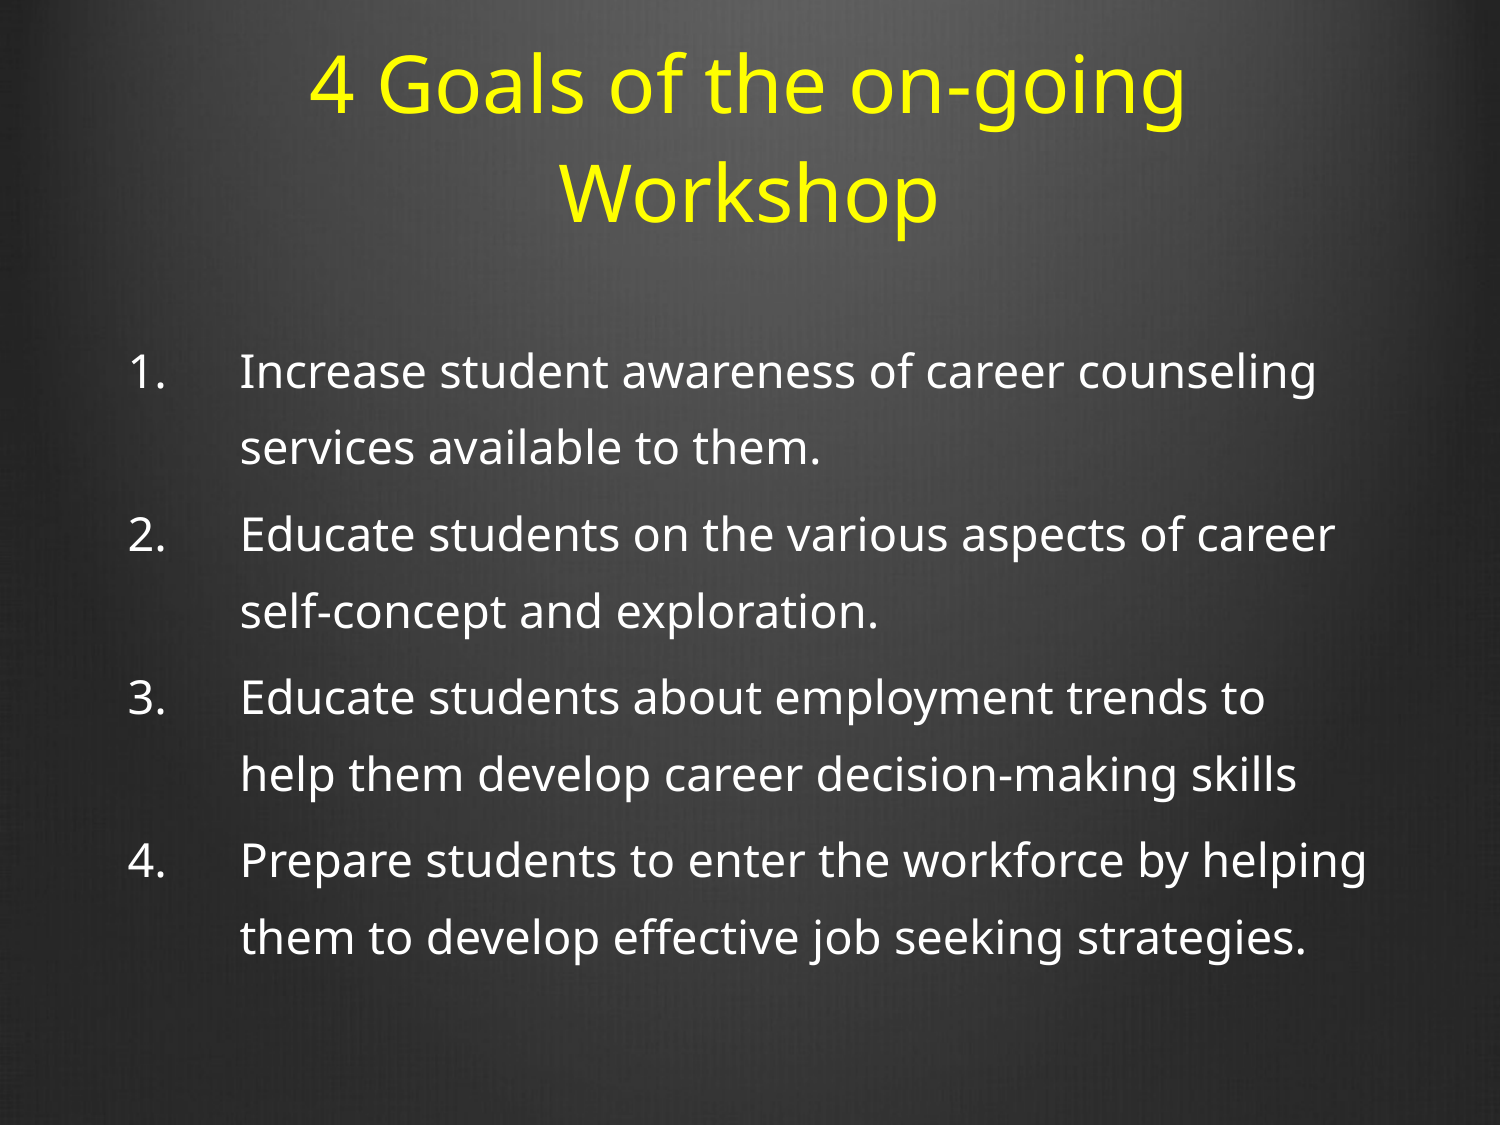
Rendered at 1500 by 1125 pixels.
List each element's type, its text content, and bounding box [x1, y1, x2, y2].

title 4 Goals of the on-going Workshop [112, 19, 1388, 255]
list Increase student awareness of career counseling services available to them. Educate students on the various aspects of career self-concept and exploration. Educate students about employment trends to help them develop career decision-making skills Prepare students to enter the workforce by helping them to develop effective job seeking strategies. [112, 317, 1388, 1078]
